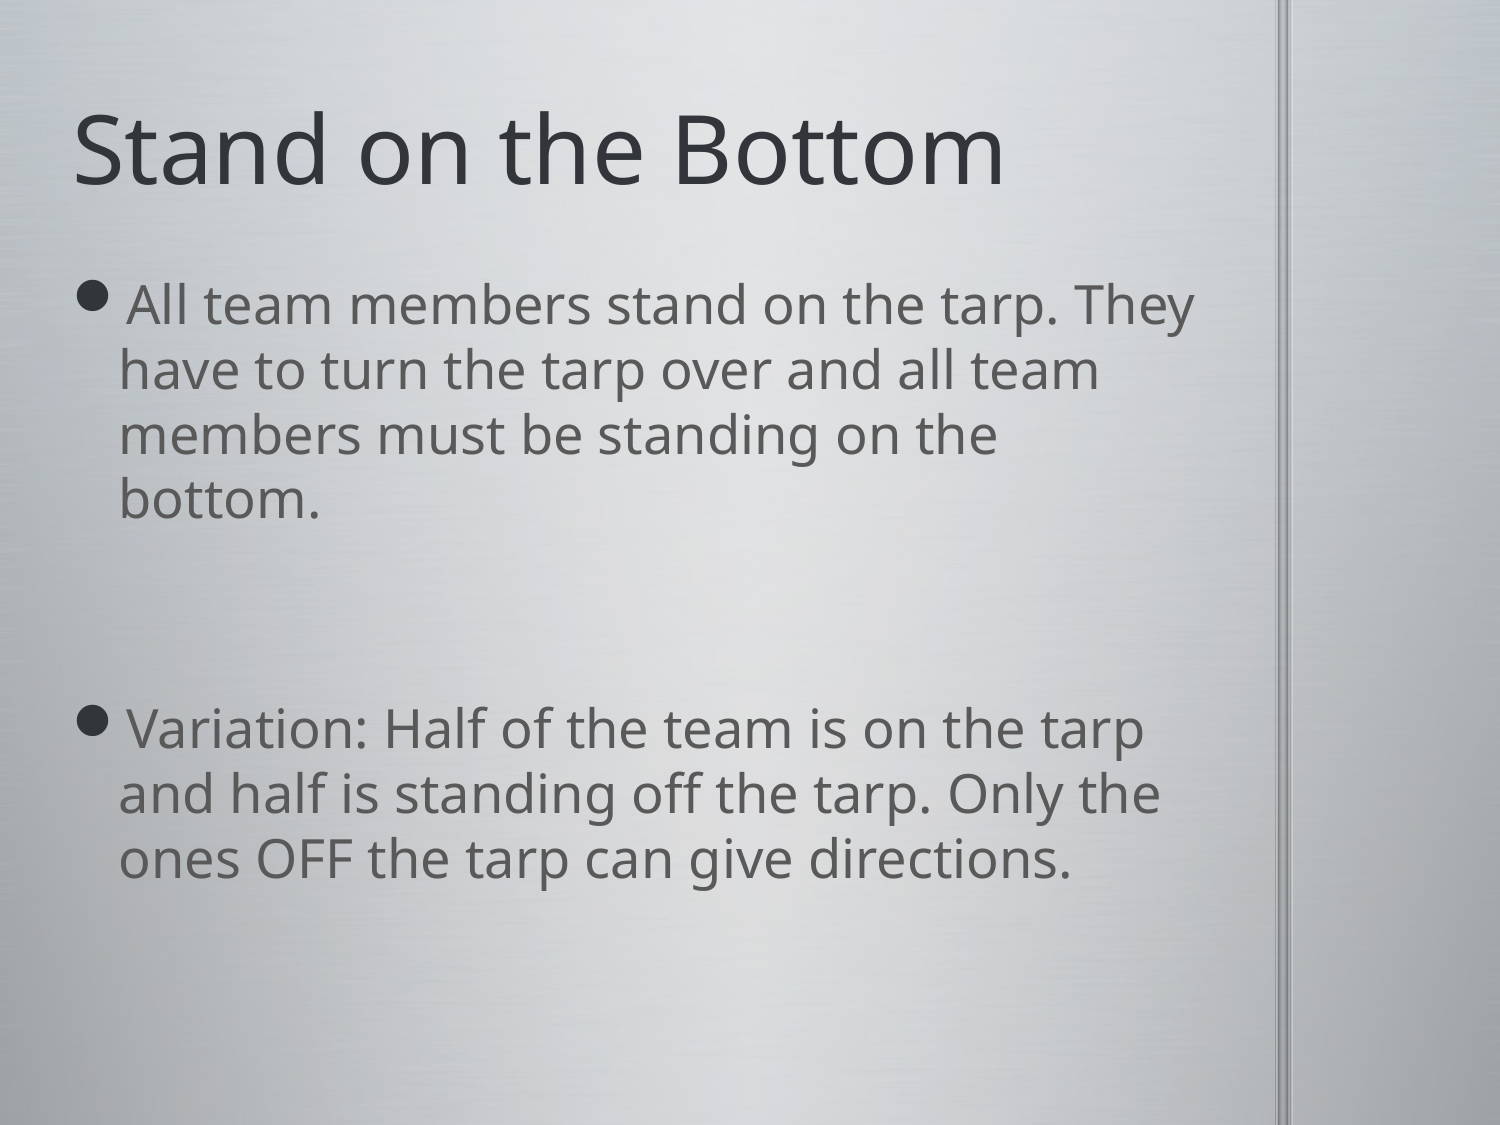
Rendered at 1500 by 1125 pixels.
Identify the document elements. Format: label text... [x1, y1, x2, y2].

picture [0, 0, 1500, 1125]
list All team members stand on the tarp. They have to turn the tarp over and all team members must be standing on the bottom. Variation: Half of the team is on the tarp and half is standing off the tarp. Only the ones OFF the tarp can give directions. [57, 262, 1220, 1005]
title Stand on the Bottom [57, 86, 1220, 207]
